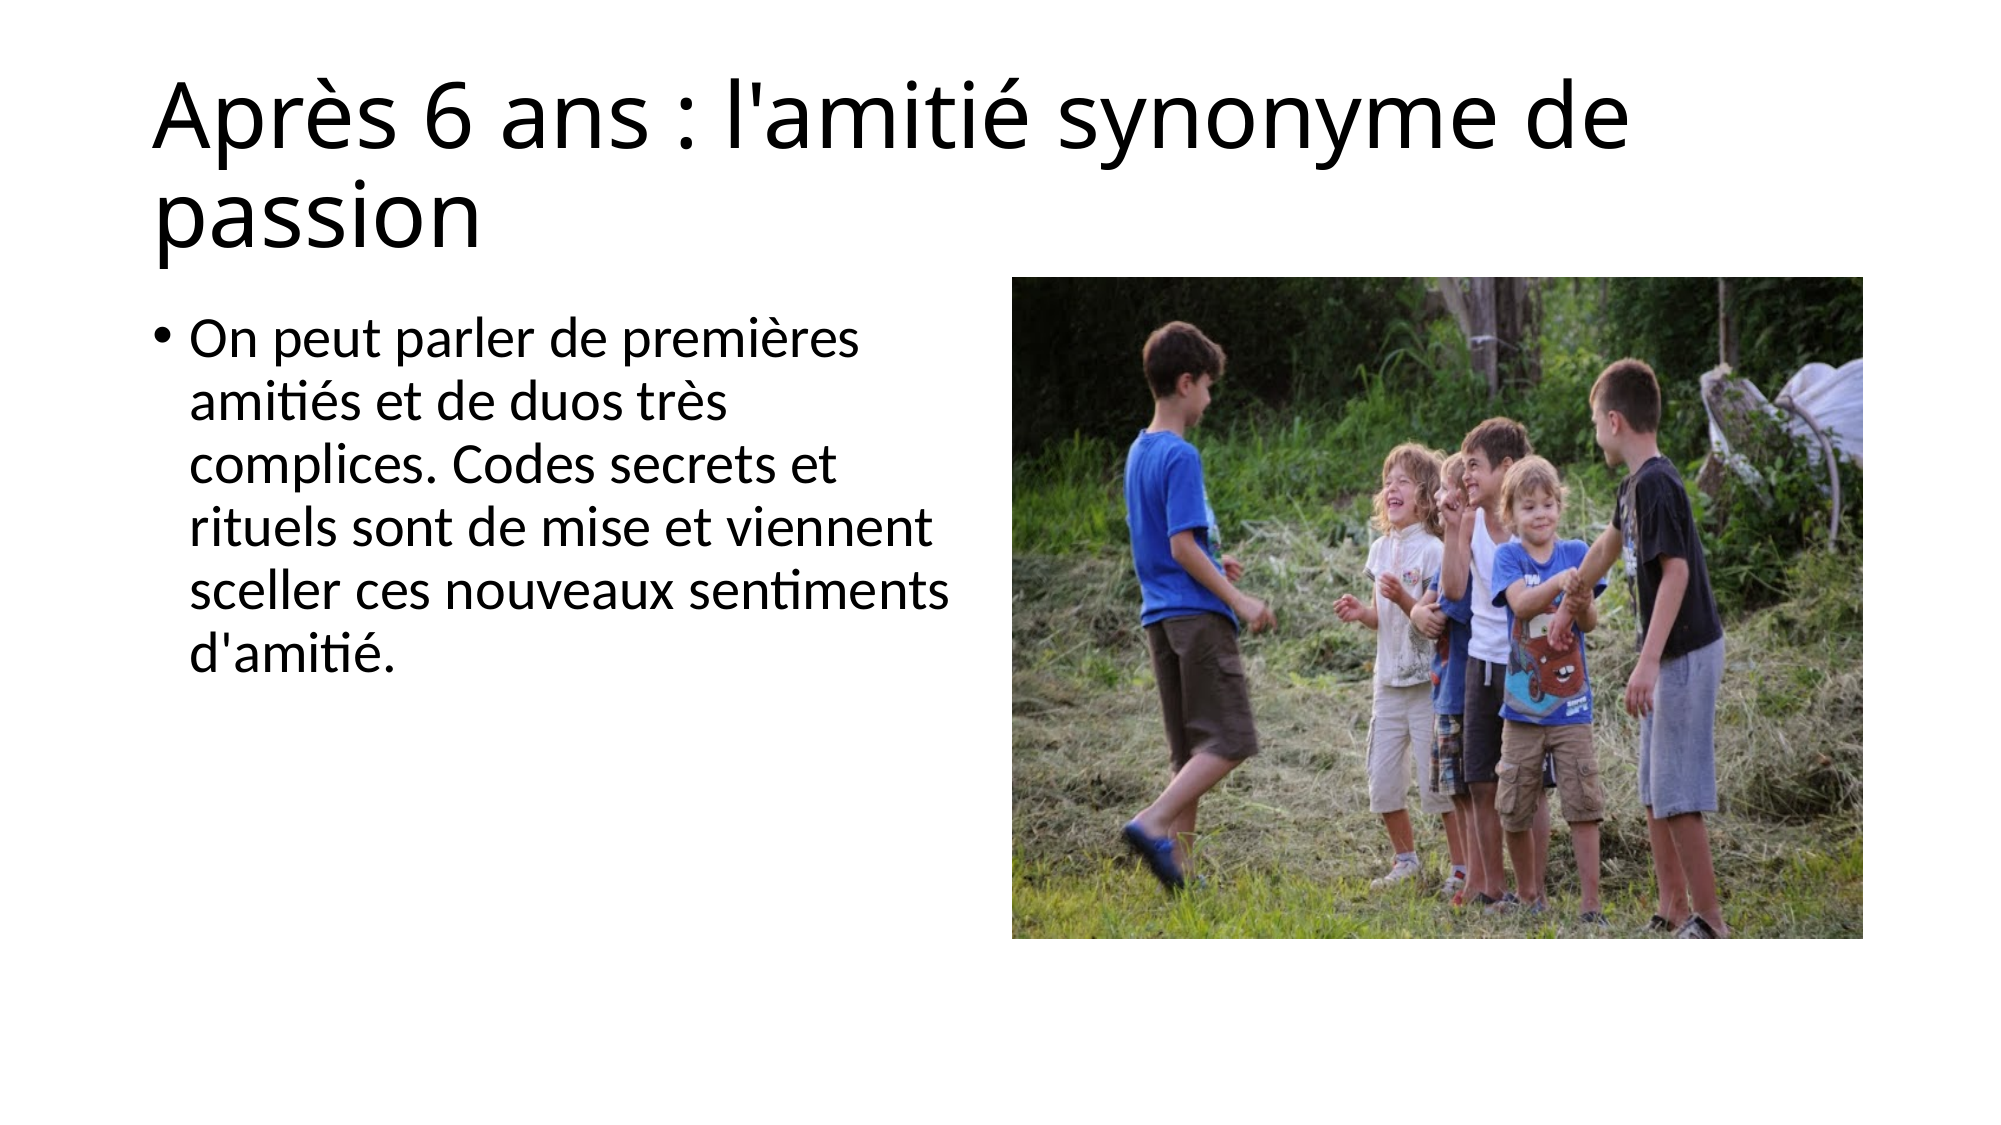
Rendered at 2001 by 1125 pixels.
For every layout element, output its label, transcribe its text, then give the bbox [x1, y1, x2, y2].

title Après 6 ans : l'amitié synonyme de passion [137, 59, 1863, 278]
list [1012, 277, 1863, 939]
list On peut parler de premières amitiés et de duos très complices. Codes secrets et rituels sont de mise et viennent sceller ces nouveaux sentiments d'amitié. [137, 299, 988, 1014]
